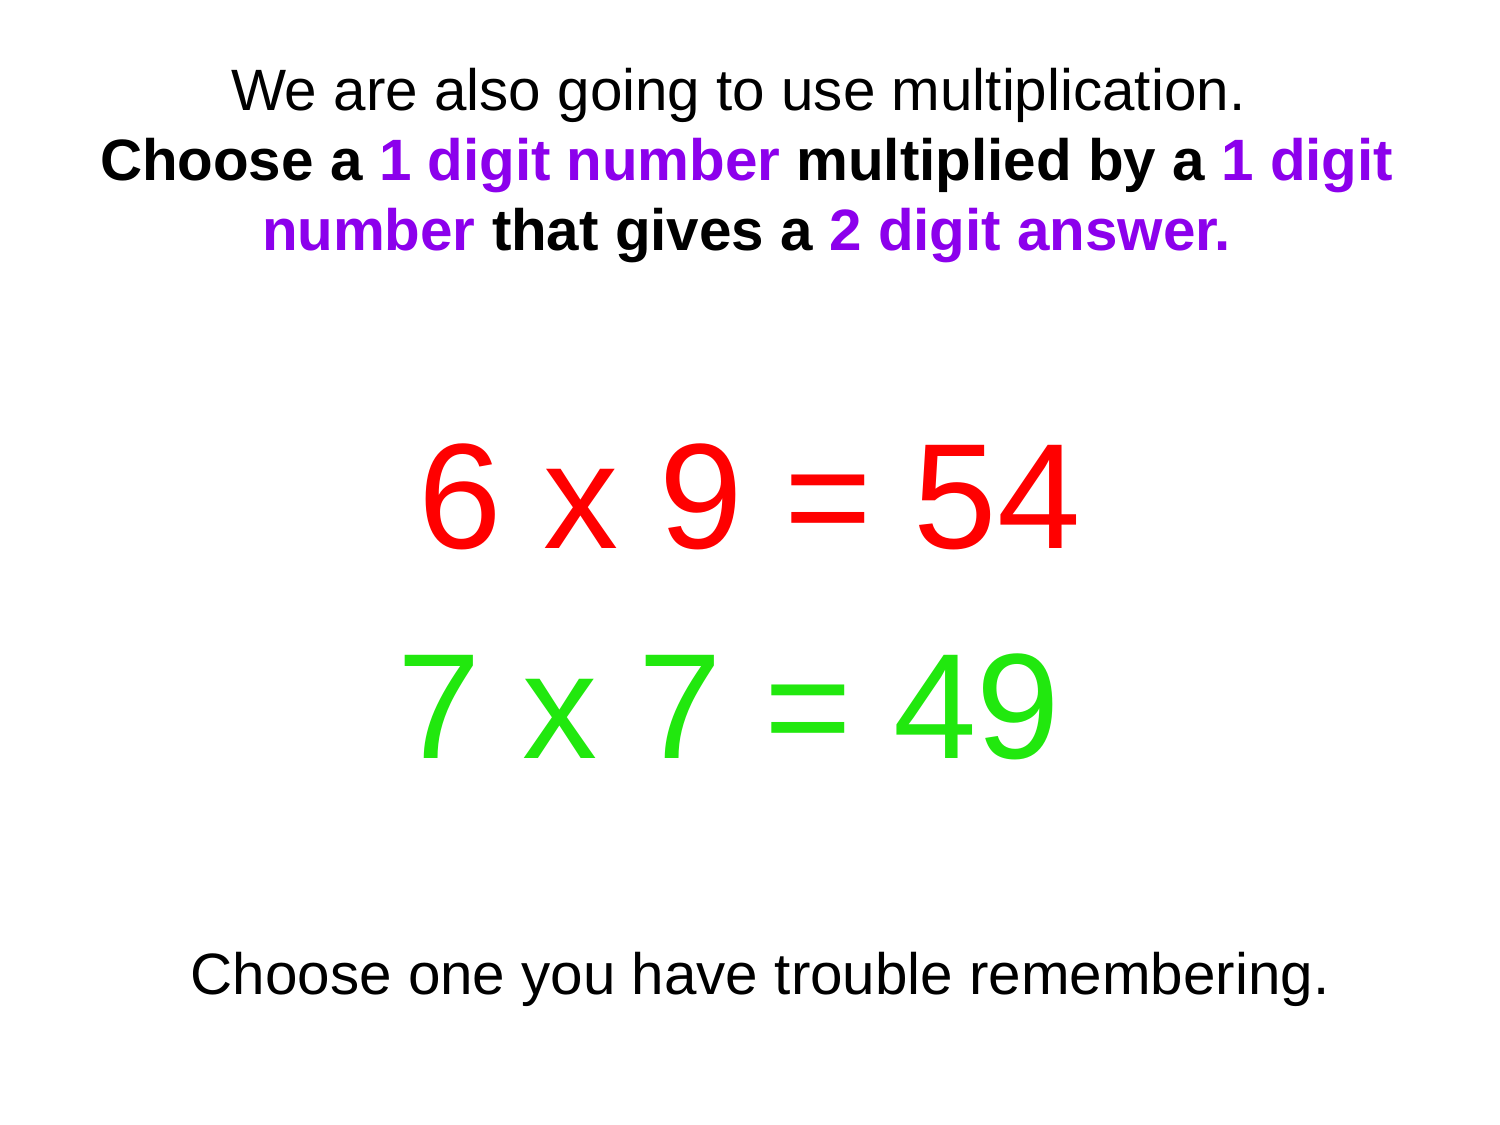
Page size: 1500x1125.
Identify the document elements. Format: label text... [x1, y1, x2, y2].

list We are also going to use multiplication. Choose a 1 digit number multiplied by a 1 digit number that gives a 2 digit answer. [44, 45, 1450, 355]
text_box 6 x 9 = 54 7 x 7 = 49 [0, 391, 1500, 539]
text_box Choose one you have trouble remembering. [58, 928, 1464, 1076]
